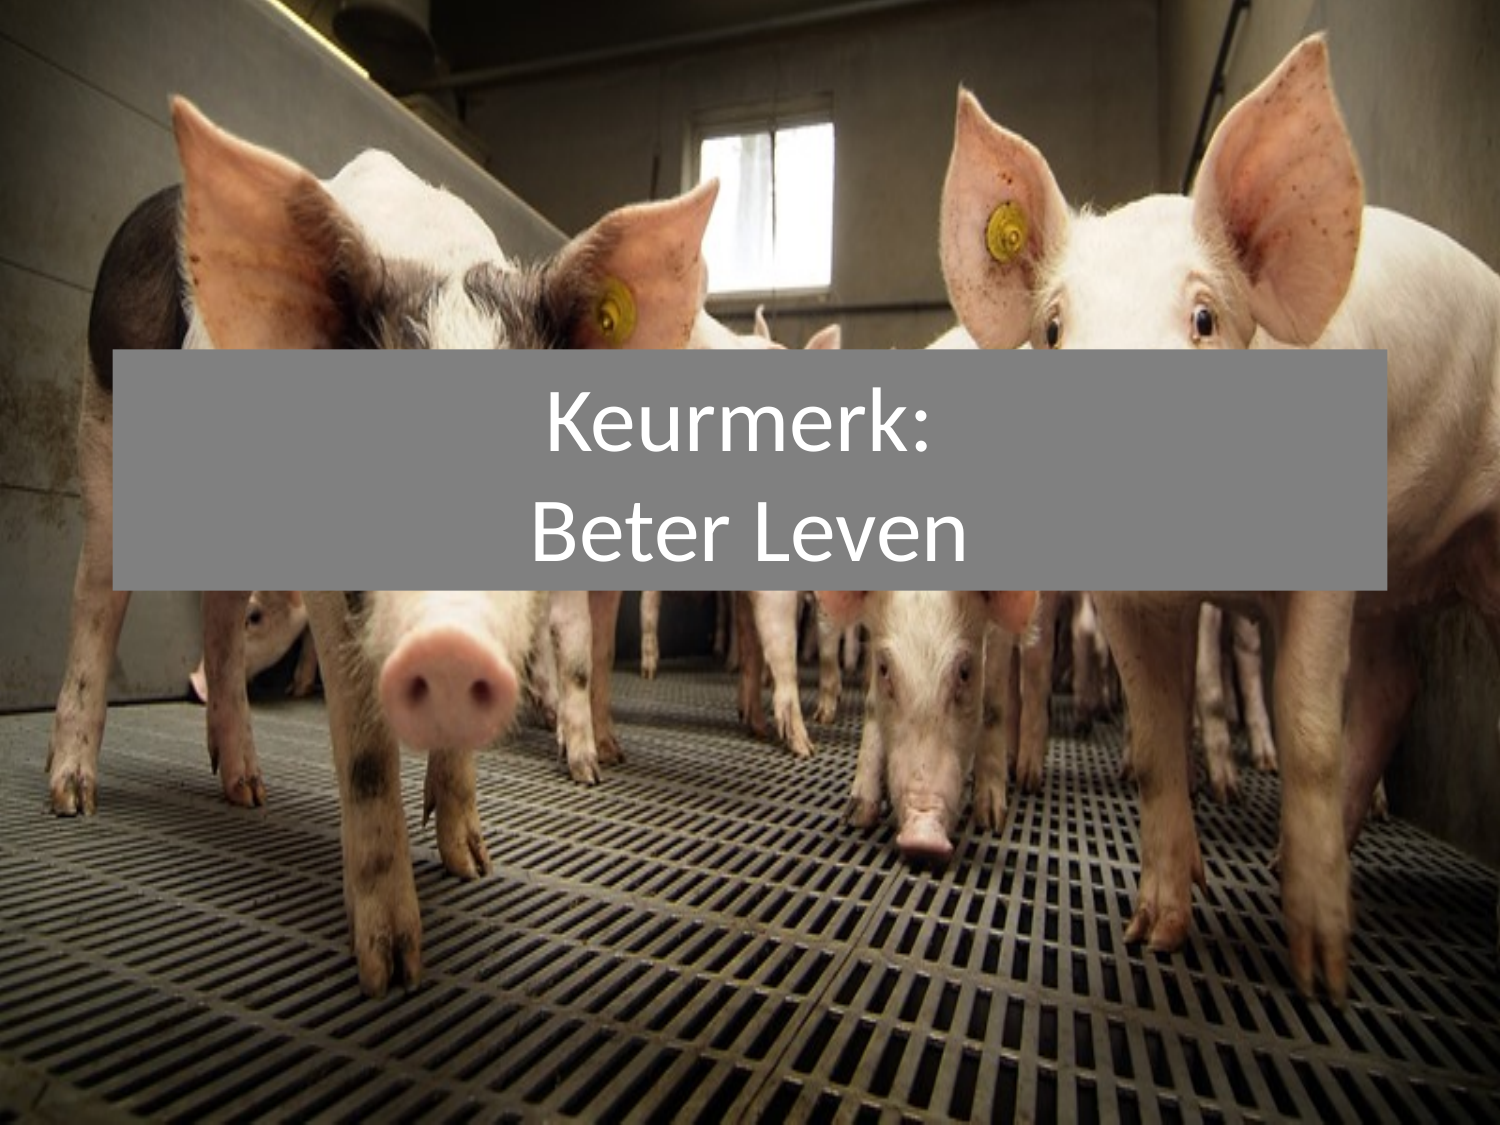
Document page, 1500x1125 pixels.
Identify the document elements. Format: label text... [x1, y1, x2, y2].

title Keurmerk: Beter Leven [112, 349, 1388, 591]
picture [0, 0, 1500, 1125]
